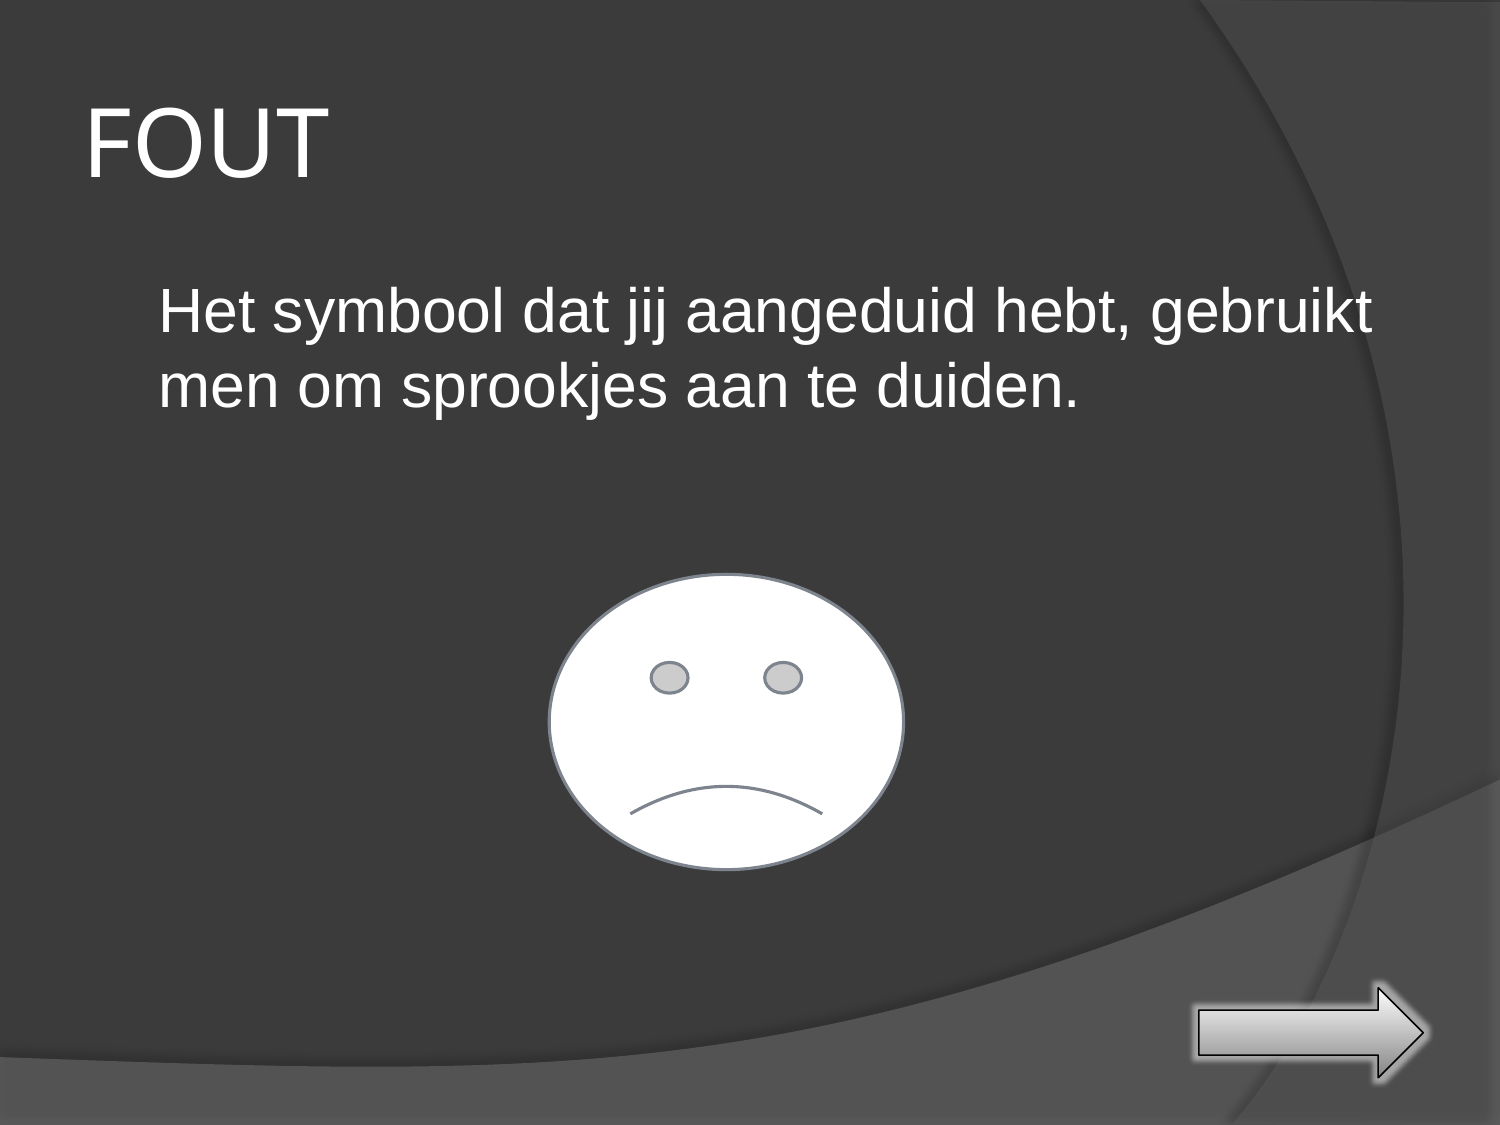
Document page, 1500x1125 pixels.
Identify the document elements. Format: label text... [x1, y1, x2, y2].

list Het symbool dat jij aangeduid hebt, gebruikt men om sprookjes aan te duiden. [75, 262, 1424, 480]
text_box [547, 572, 906, 872]
text_box [1198, 986, 1424, 1079]
title FOUT [75, 45, 1300, 233]
